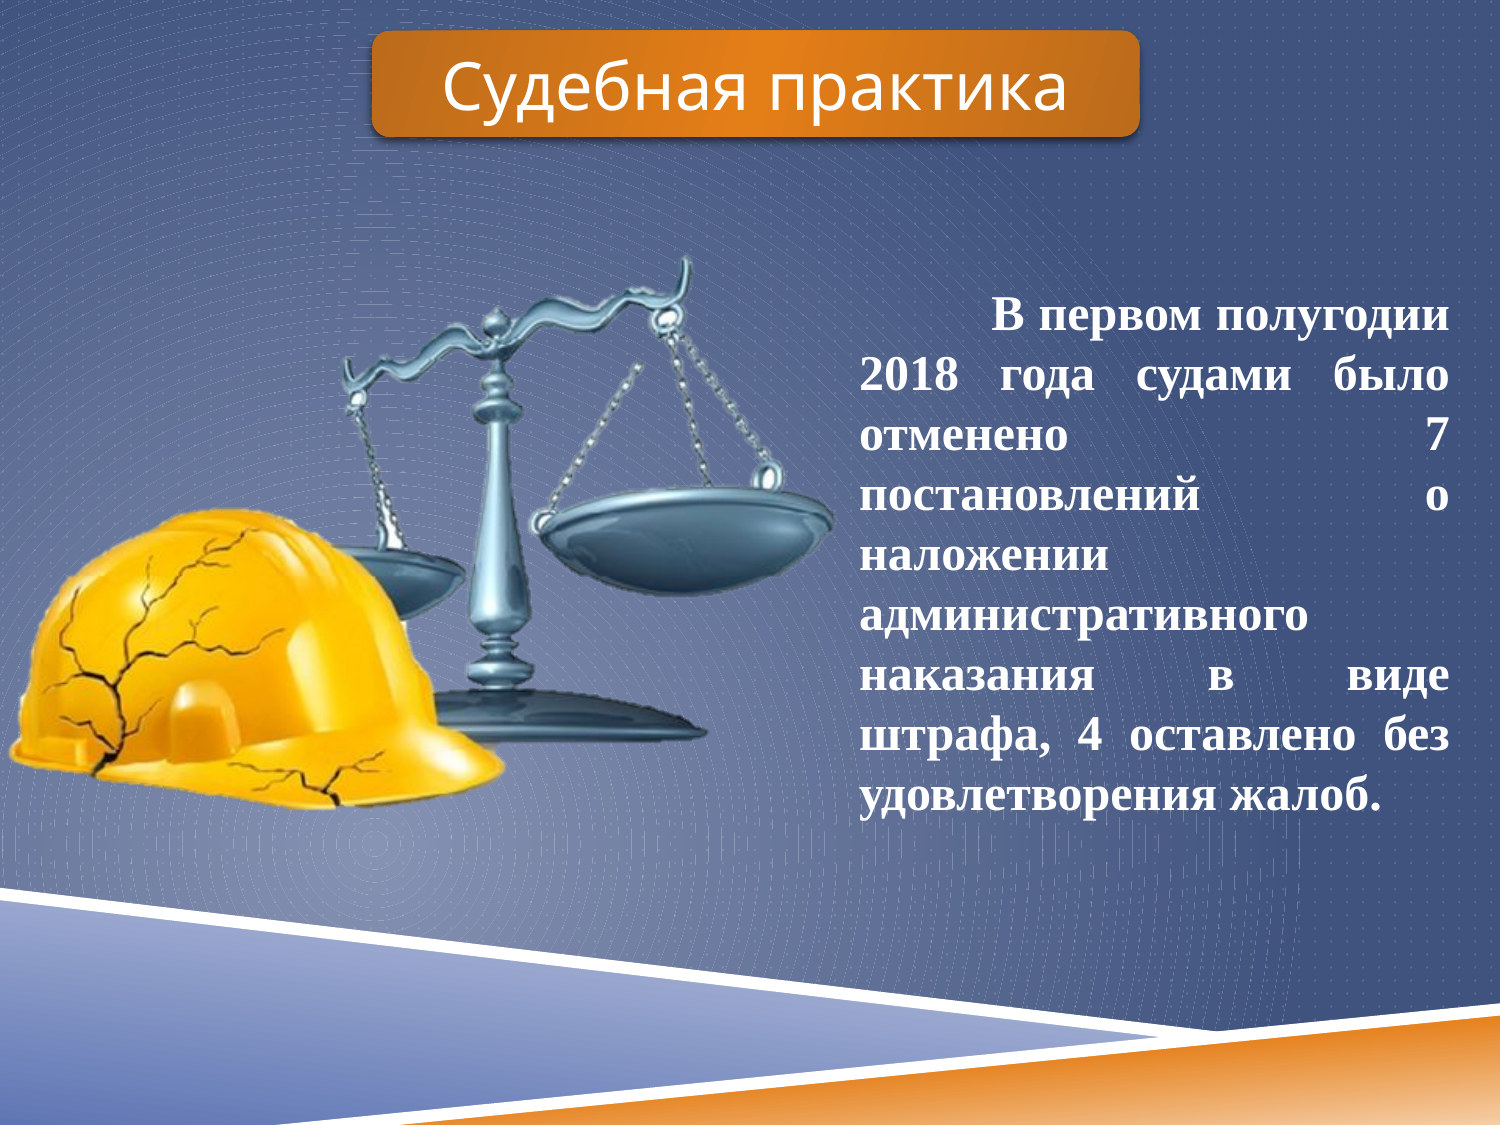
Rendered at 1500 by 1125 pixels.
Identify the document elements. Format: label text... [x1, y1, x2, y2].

text_box Судебная практика [371, 30, 1140, 137]
text_box В первом полугодии 2018 года судами было отменено 7 постановлений о наложении административного наказания в виде штрафа, 4 оставлено без удовлетворения жалоб. [844, 227, 1465, 828]
picture [0, 251, 940, 831]
